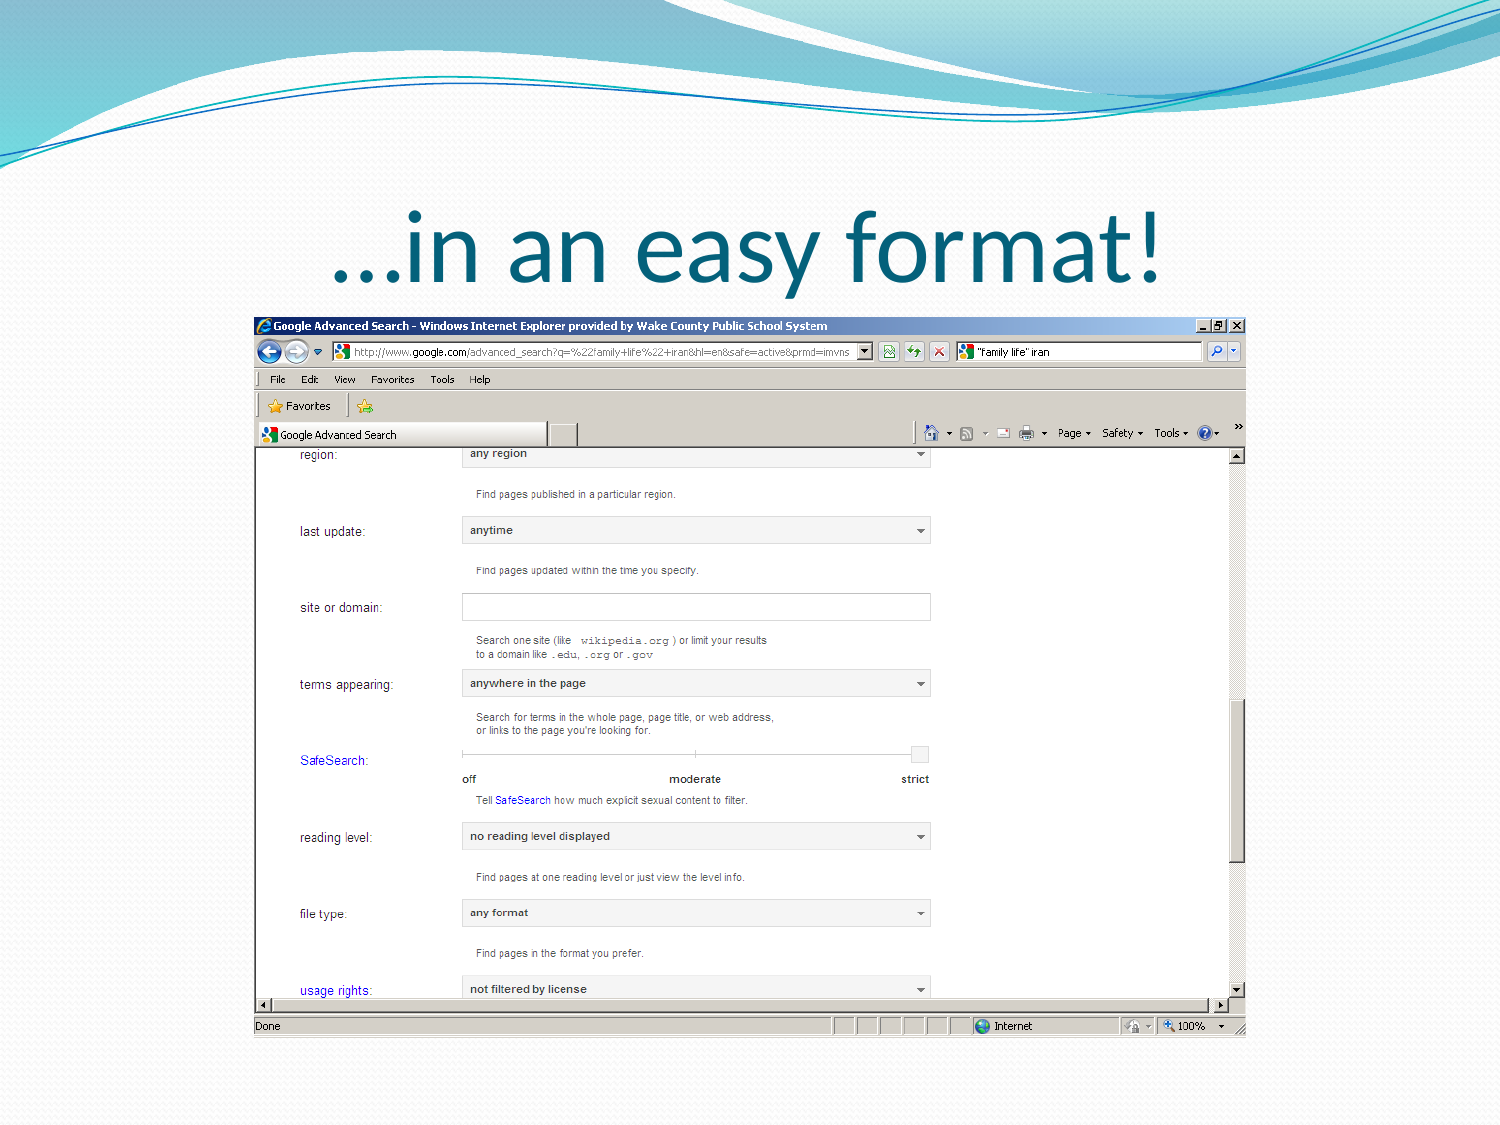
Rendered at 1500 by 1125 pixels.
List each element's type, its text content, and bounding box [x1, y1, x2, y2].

title …in an easy format! [75, 115, 1425, 303]
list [254, 317, 1246, 1038]
